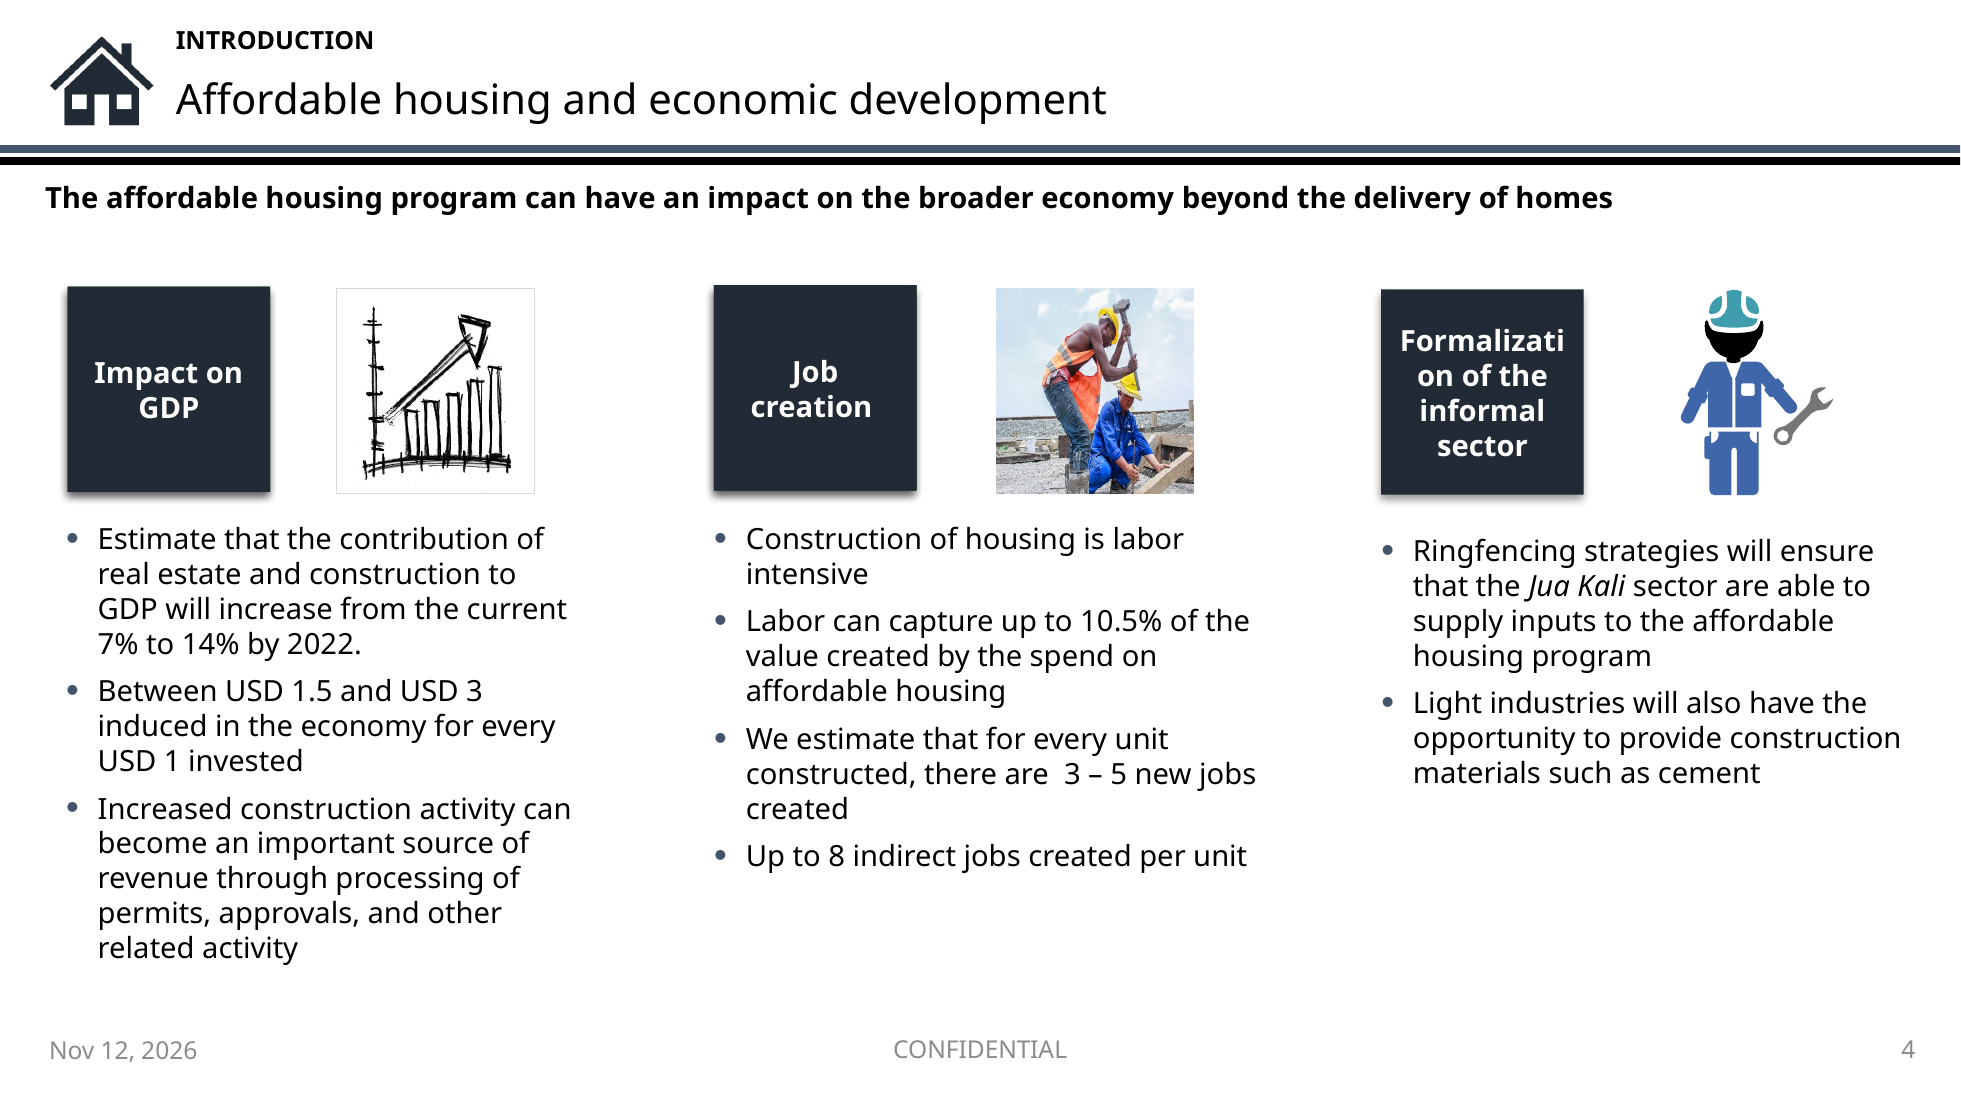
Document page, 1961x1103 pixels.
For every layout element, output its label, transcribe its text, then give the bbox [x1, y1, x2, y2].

text_box Ringfencing strategies will ensure that the Jua Kali sector are able to supply inputs to the affordable housing program Light industries will also have the opportunity to provide construction materials such as cement [1381, 532, 1908, 885]
text_box Construction of housing is labor intensive Labor can capture up to 10.5% of the value created by the spend on affordable housing We estimate that for every unit constructed, there are 3 – 5 new jobs created Up to 8 indirect jobs created per unit [713, 520, 1262, 873]
text_box Job creation [713, 284, 918, 492]
picture [42, 21, 161, 140]
list INTRODUCTION [160, 20, 1931, 54]
title Affordable housing and economic development [160, 57, 1931, 144]
text_box Impact on GDP [67, 286, 271, 493]
text_box The affordable housing program can have an impact on the broader economy beyond the delivery of homes [30, 172, 1932, 222]
text_box Formalization of the informal sector [1380, 288, 1585, 496]
footer CONFIDENTIAL [649, 1021, 1311, 1081]
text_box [1679, 289, 1834, 496]
picture [996, 288, 1194, 494]
slide_number 4 [1489, 1021, 1931, 1081]
slide_number Jan-19 [34, 1022, 476, 1081]
text_box Estimate that the contribution of real estate and construction to GDP will increase from the current 7% to 14% by 2022. Between USD 1.5 and USD 3 induced in the economy for every USD 1 invested Increased construction activity can become an important source of revenue through processing of permits, approvals, and other related activity [65, 520, 584, 965]
picture [336, 288, 535, 494]
